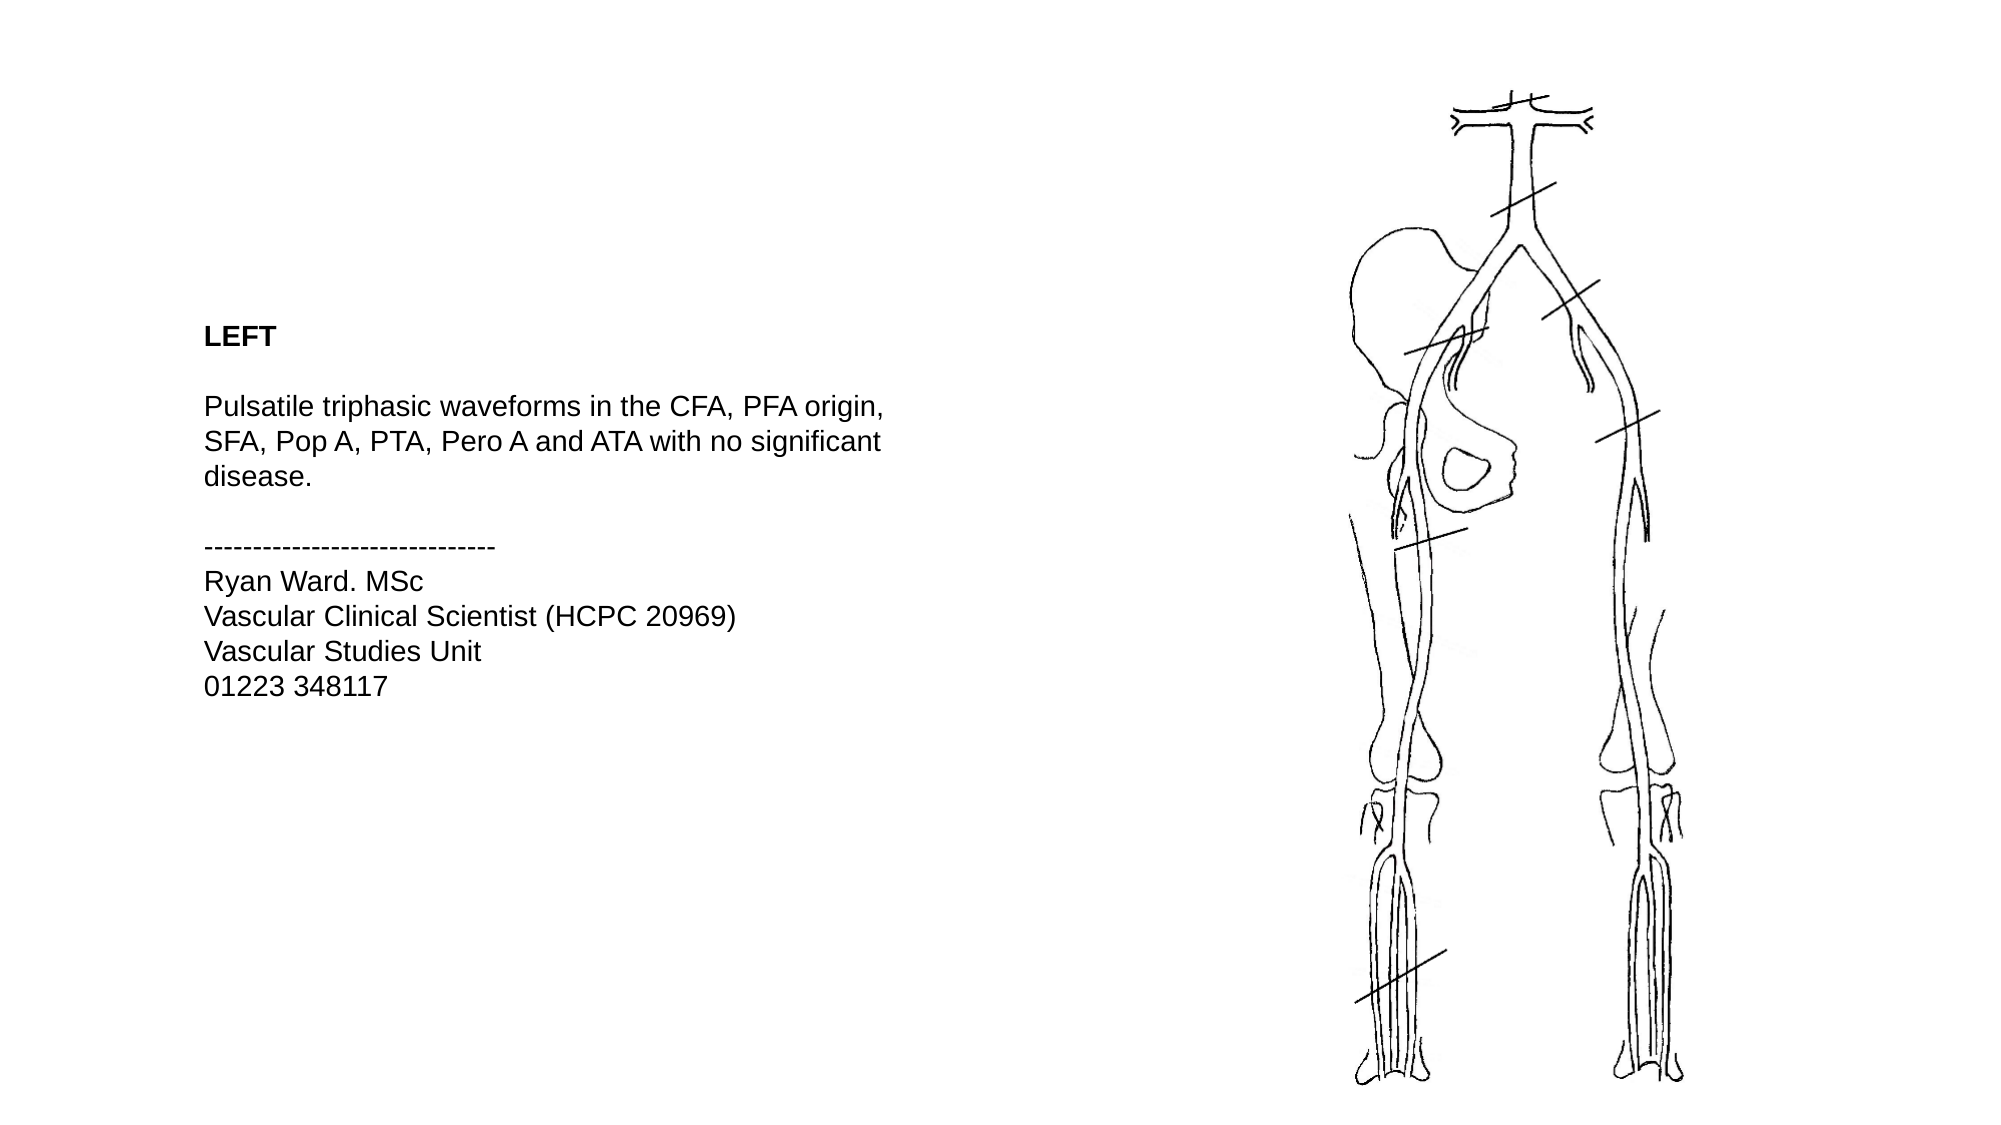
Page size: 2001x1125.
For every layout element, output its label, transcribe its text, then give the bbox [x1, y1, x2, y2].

picture [1341, 81, 1780, 1090]
text_box LEFT Pulsatile triphasic waveforms in the CFA, PFA origin, SFA, Pop A, PTA, Pero A and ATA with no significant disease. ------------------------------ Ryan Ward. MSc Vascular Clinical Scientist (HCPC 20969) Vascular Studies Unit 01223 348117 [189, 309, 965, 710]
